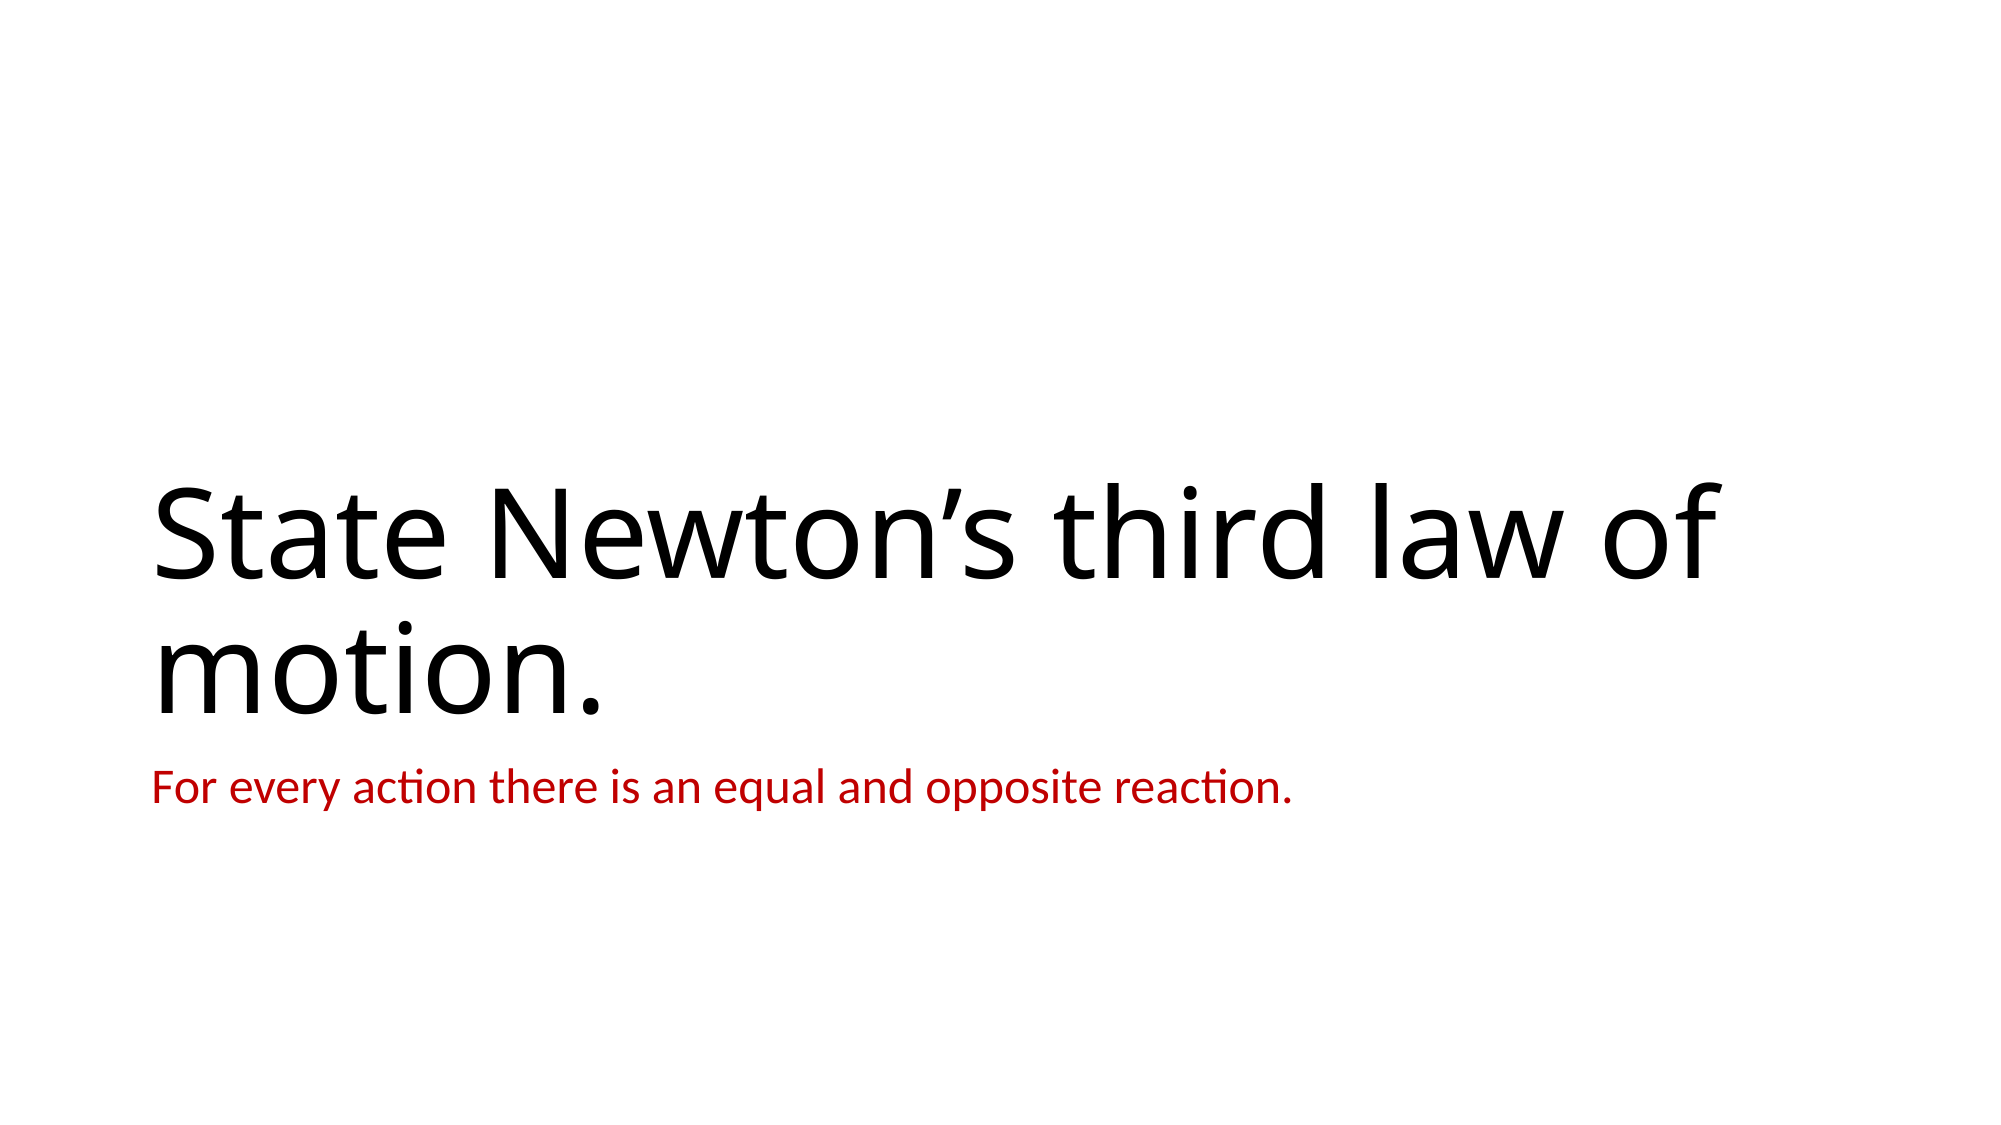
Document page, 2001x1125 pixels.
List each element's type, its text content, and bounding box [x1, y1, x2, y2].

list For every action there is an equal and opposite reaction. [136, 752, 1862, 999]
title State Newton’s third law of motion. [136, 280, 1862, 749]
